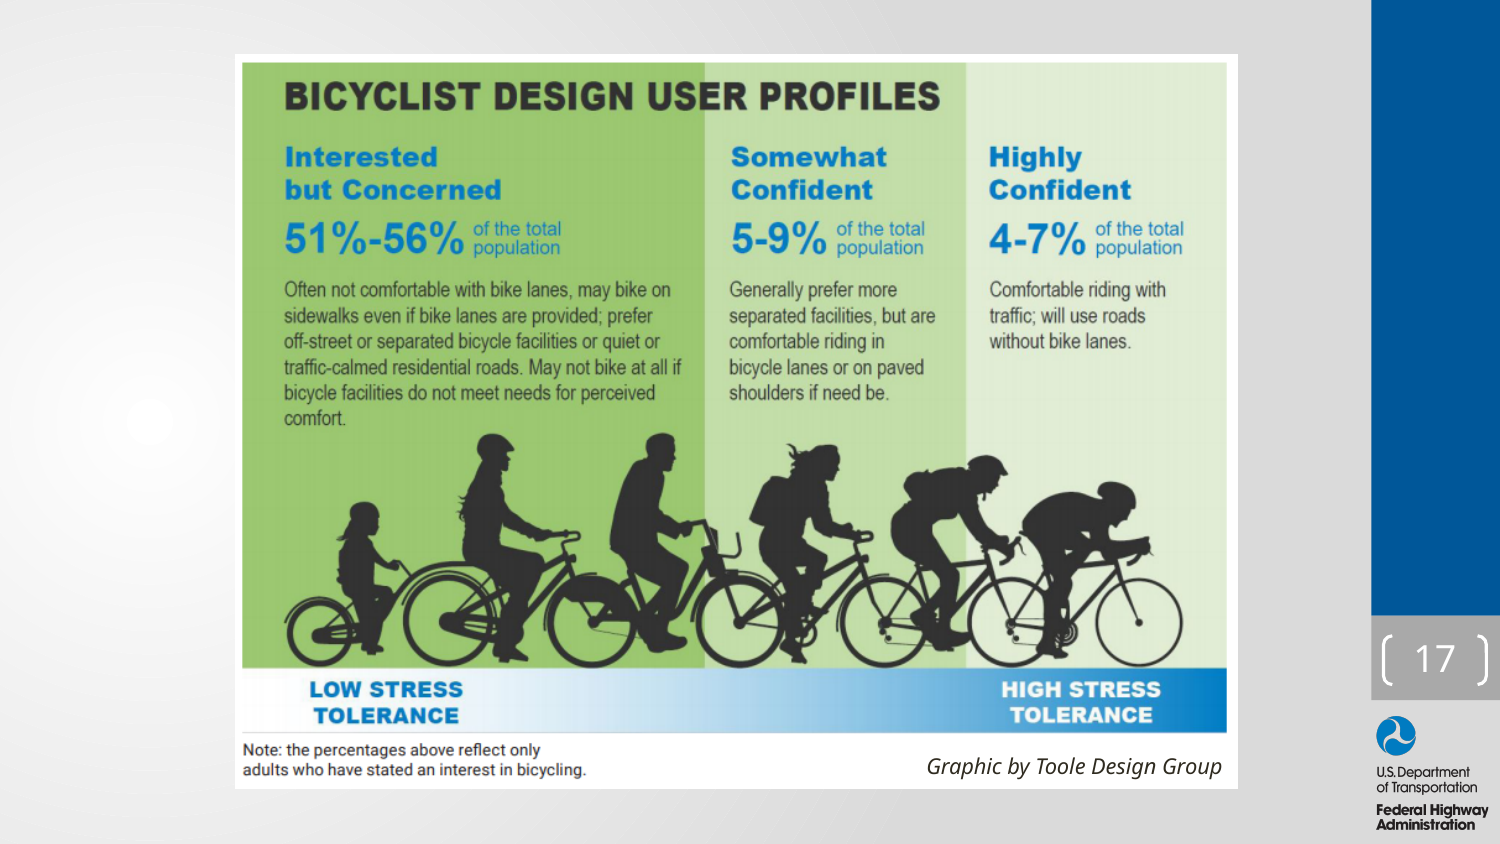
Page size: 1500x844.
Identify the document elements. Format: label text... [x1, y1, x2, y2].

picture [235, 54, 1238, 790]
slide_number 17 [1381, 634, 1488, 687]
